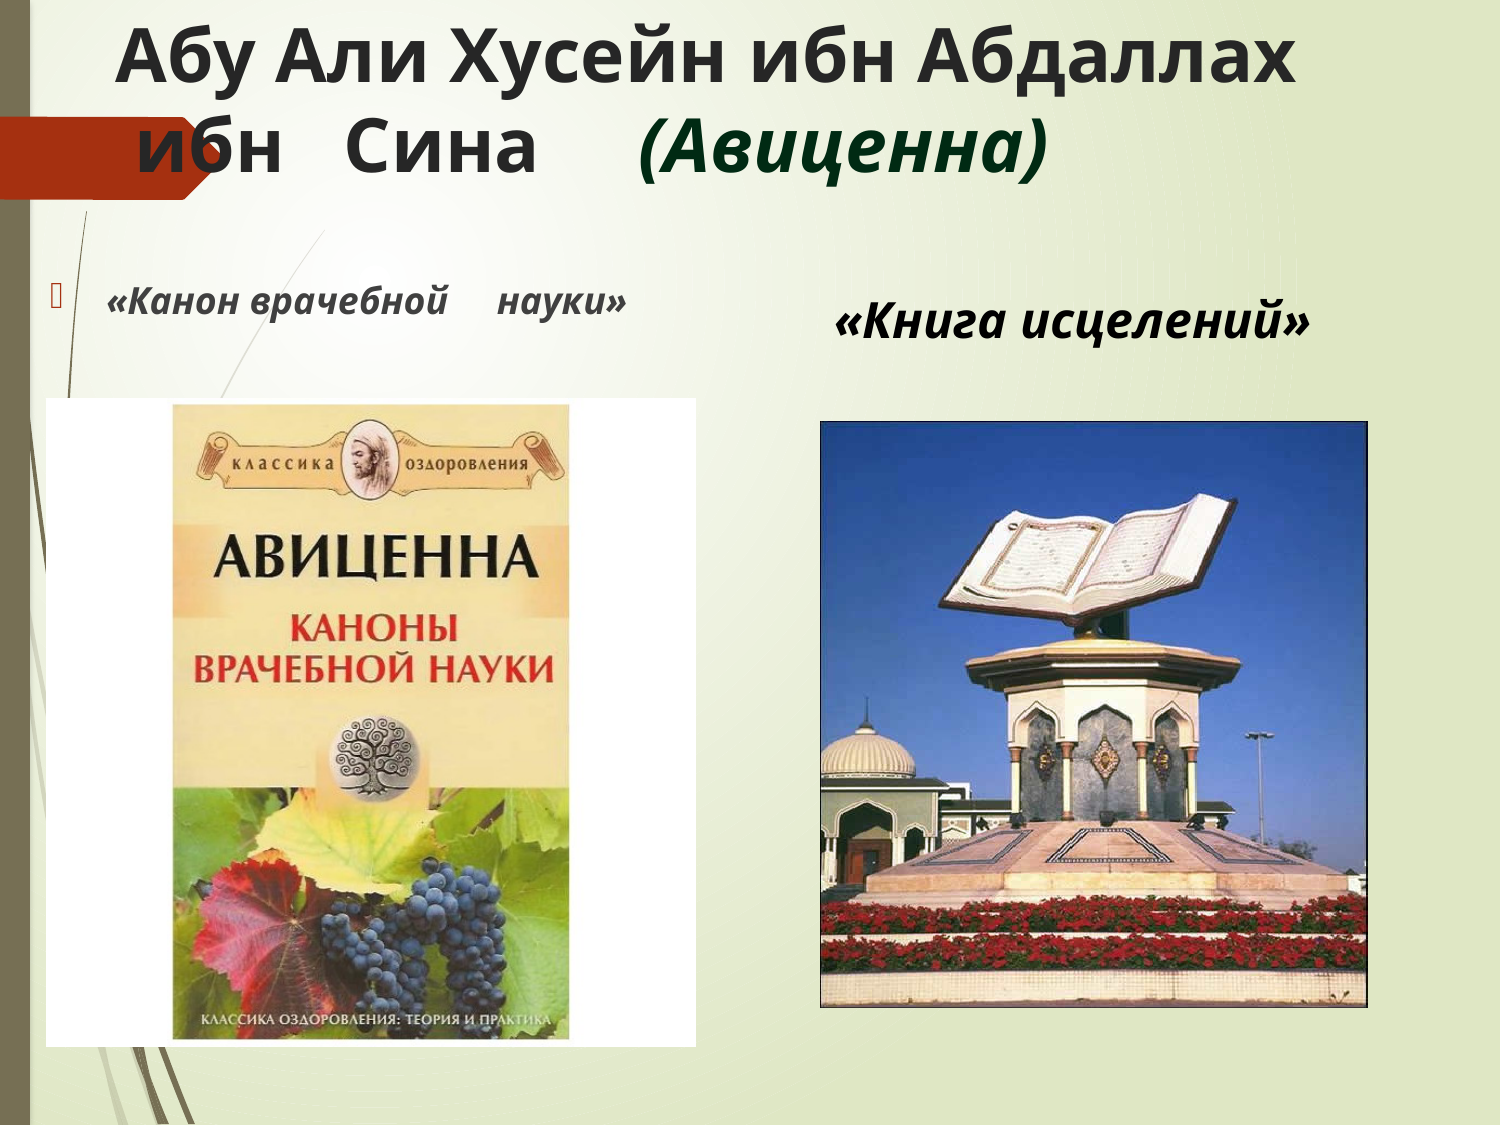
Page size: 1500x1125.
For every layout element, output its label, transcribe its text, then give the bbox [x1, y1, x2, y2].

list «Канон врачебной науки» [35, 269, 738, 1005]
text_box «Книга исцелений» [820, 281, 1418, 356]
picture [820, 421, 1368, 1008]
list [46, 398, 696, 1047]
title Абу Али Хусейн ибн Абдаллах ибн Сина (Авиценна) [100, 0, 1451, 223]
